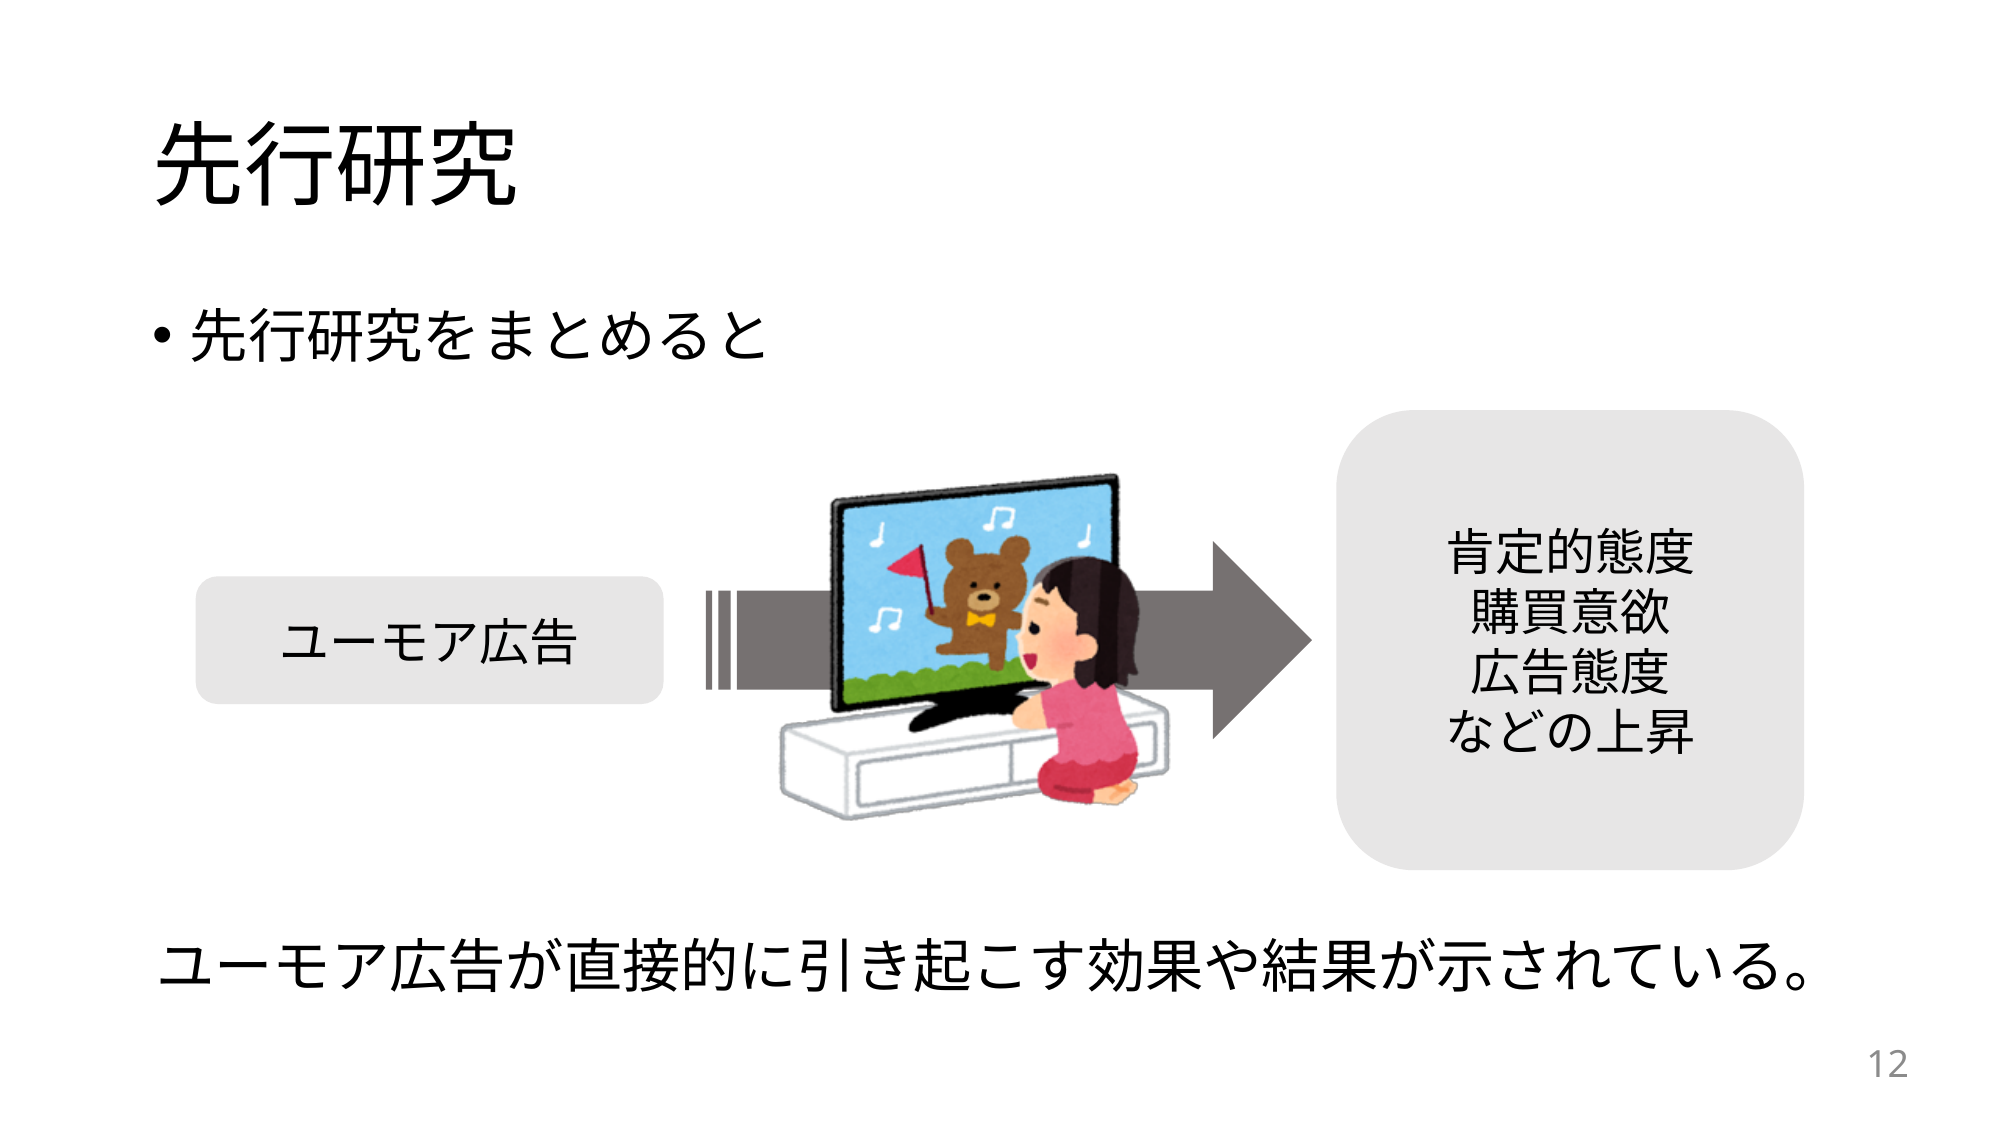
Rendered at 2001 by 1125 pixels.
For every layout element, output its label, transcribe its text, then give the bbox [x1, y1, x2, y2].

slide_number 12 [1474, 1035, 1925, 1096]
title 先行研究 [137, 59, 1863, 278]
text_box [196, 411, 1804, 870]
list 先行研究をまとめると [137, 299, 1863, 1014]
text_box ユーモア広告が直接的に引き起こす効果や結果が示されている。 [137, 921, 1862, 1007]
